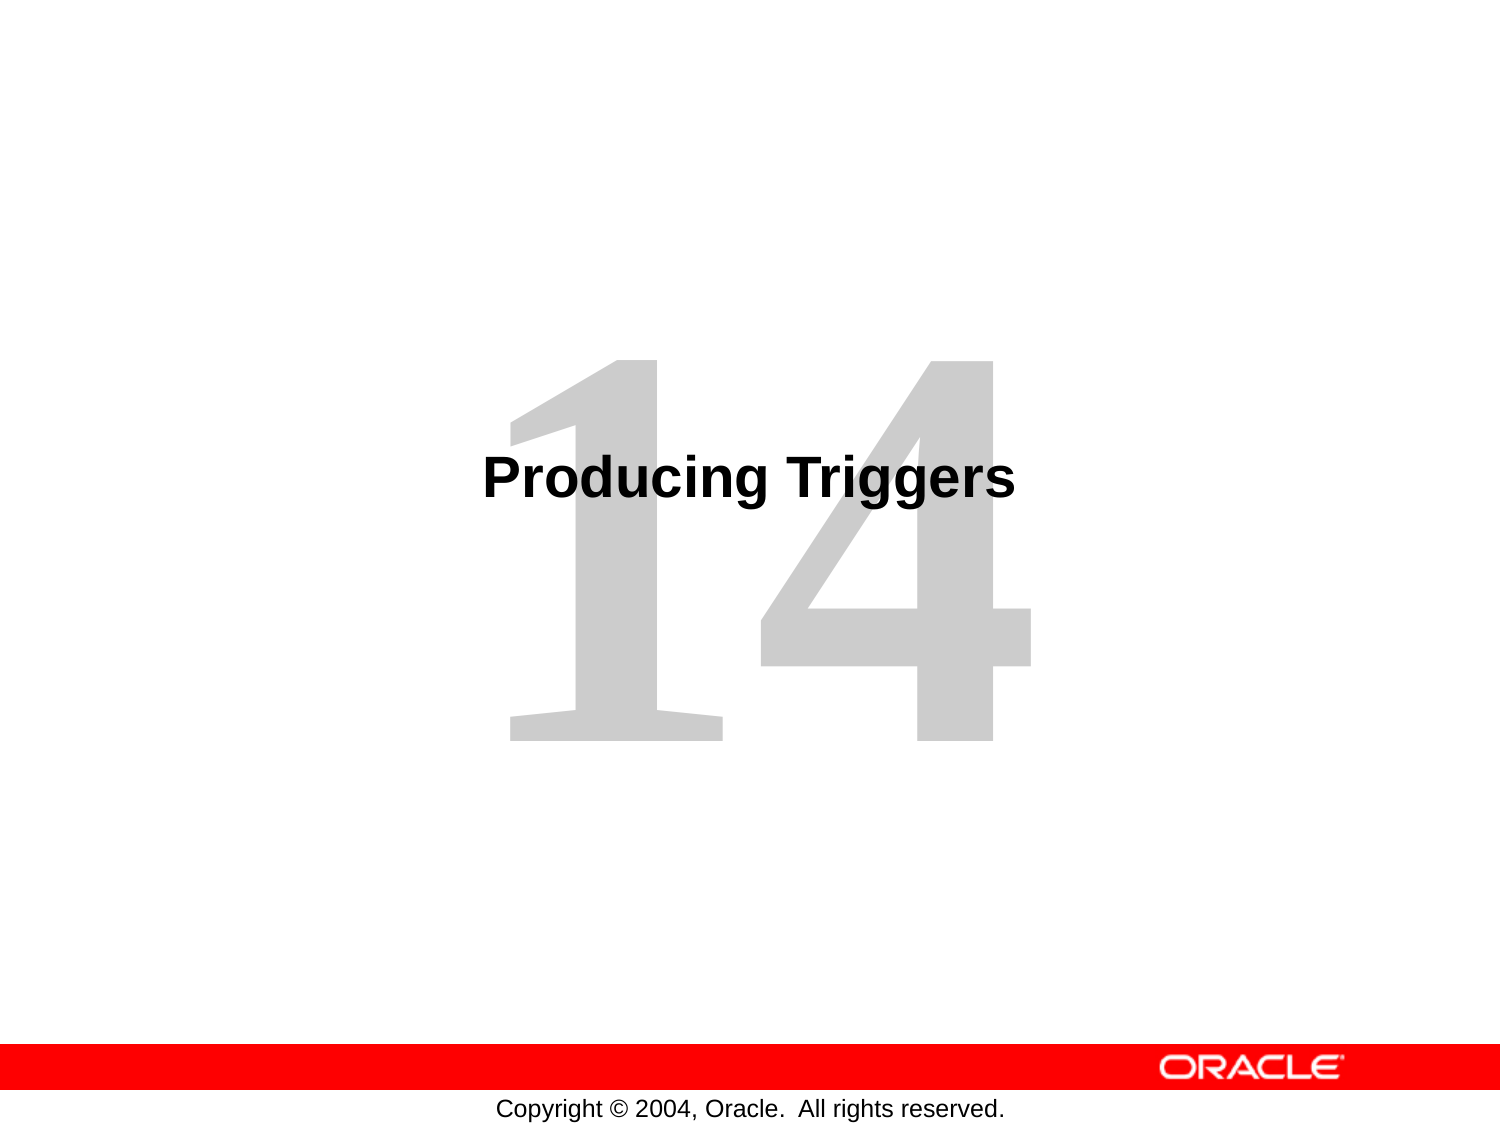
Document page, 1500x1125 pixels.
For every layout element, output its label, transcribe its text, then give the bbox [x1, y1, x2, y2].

title Producing Triggers [149, 437, 1351, 632]
